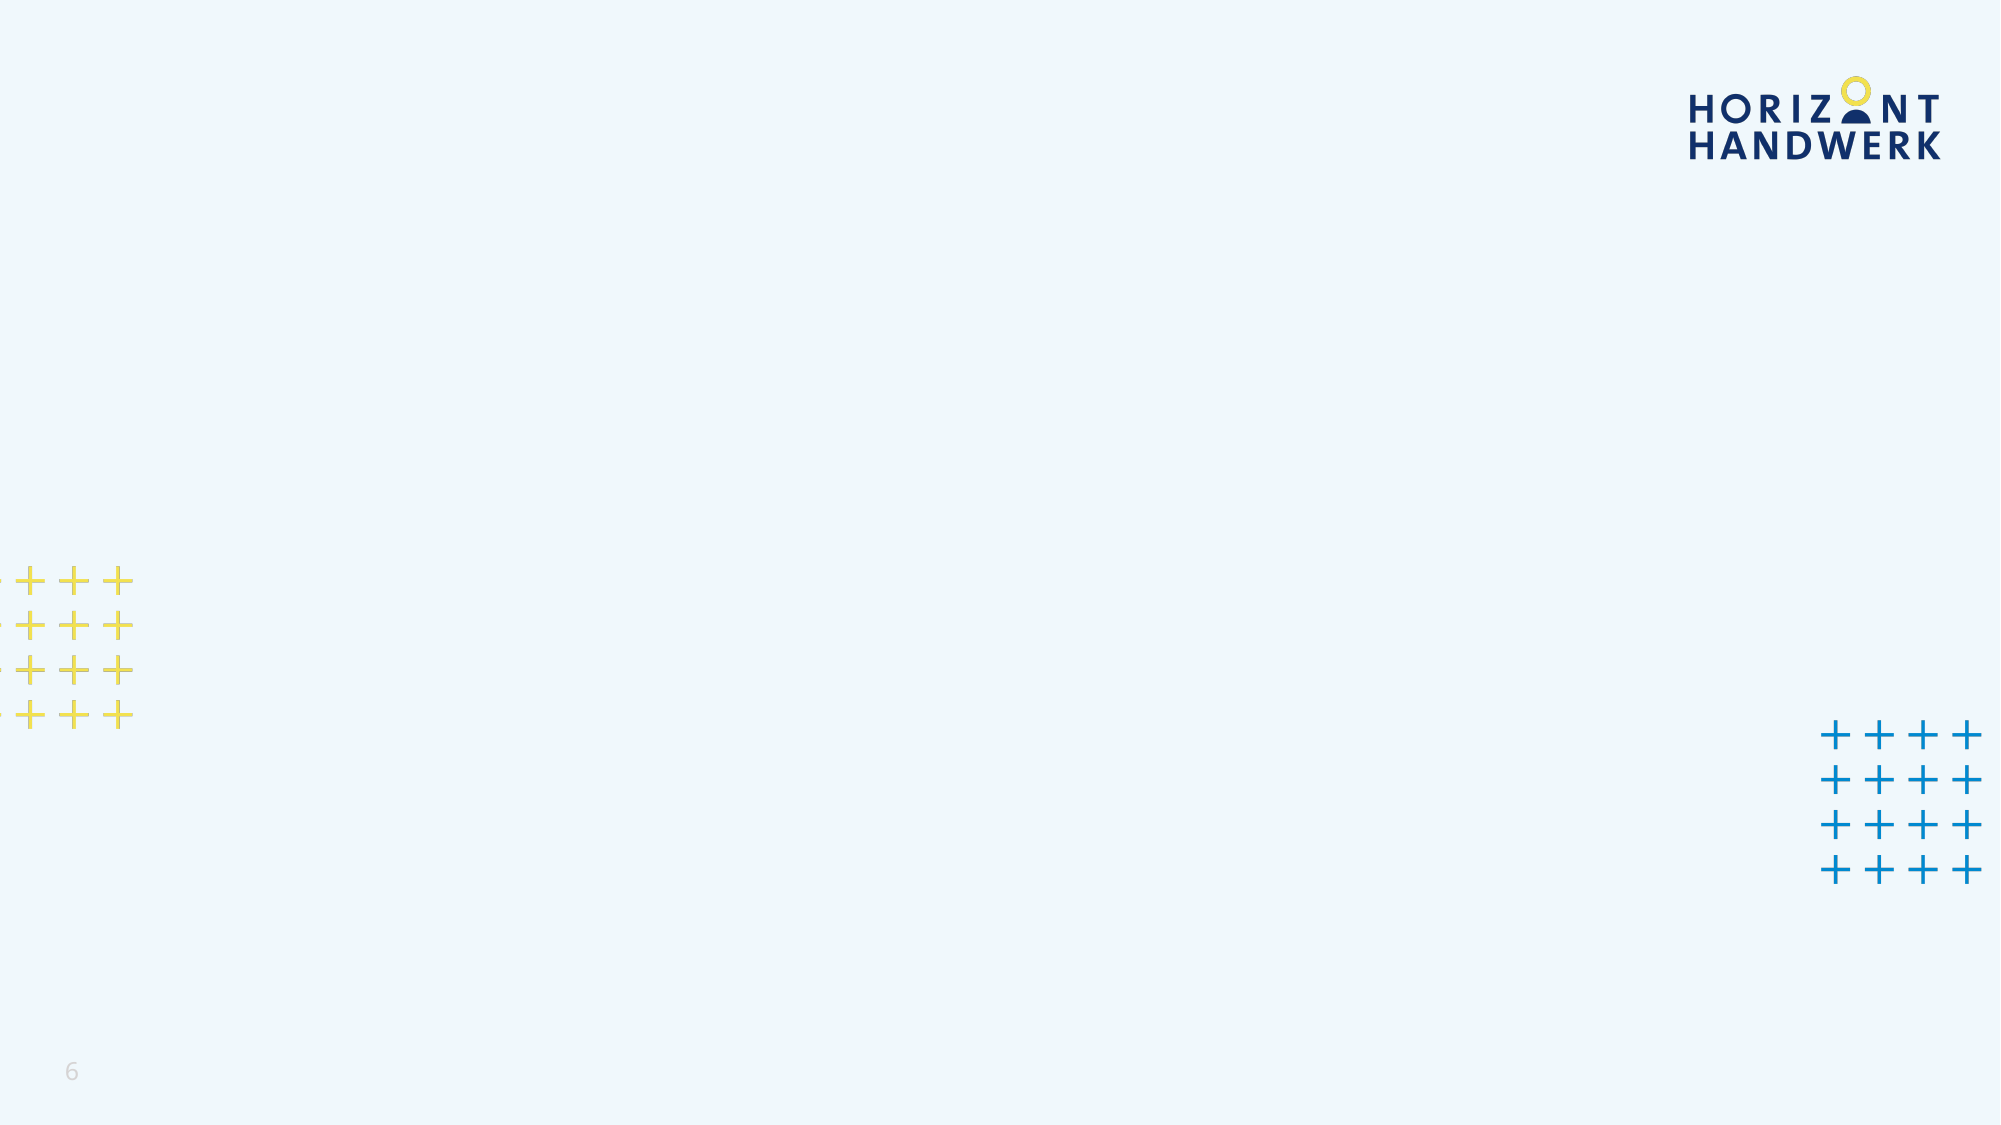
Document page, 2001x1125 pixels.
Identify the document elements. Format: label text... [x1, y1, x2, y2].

slide_number 6 [25, 1042, 119, 1103]
picture [1683, 73, 1945, 167]
picture [0, 560, 138, 735]
picture [1815, 714, 1987, 890]
